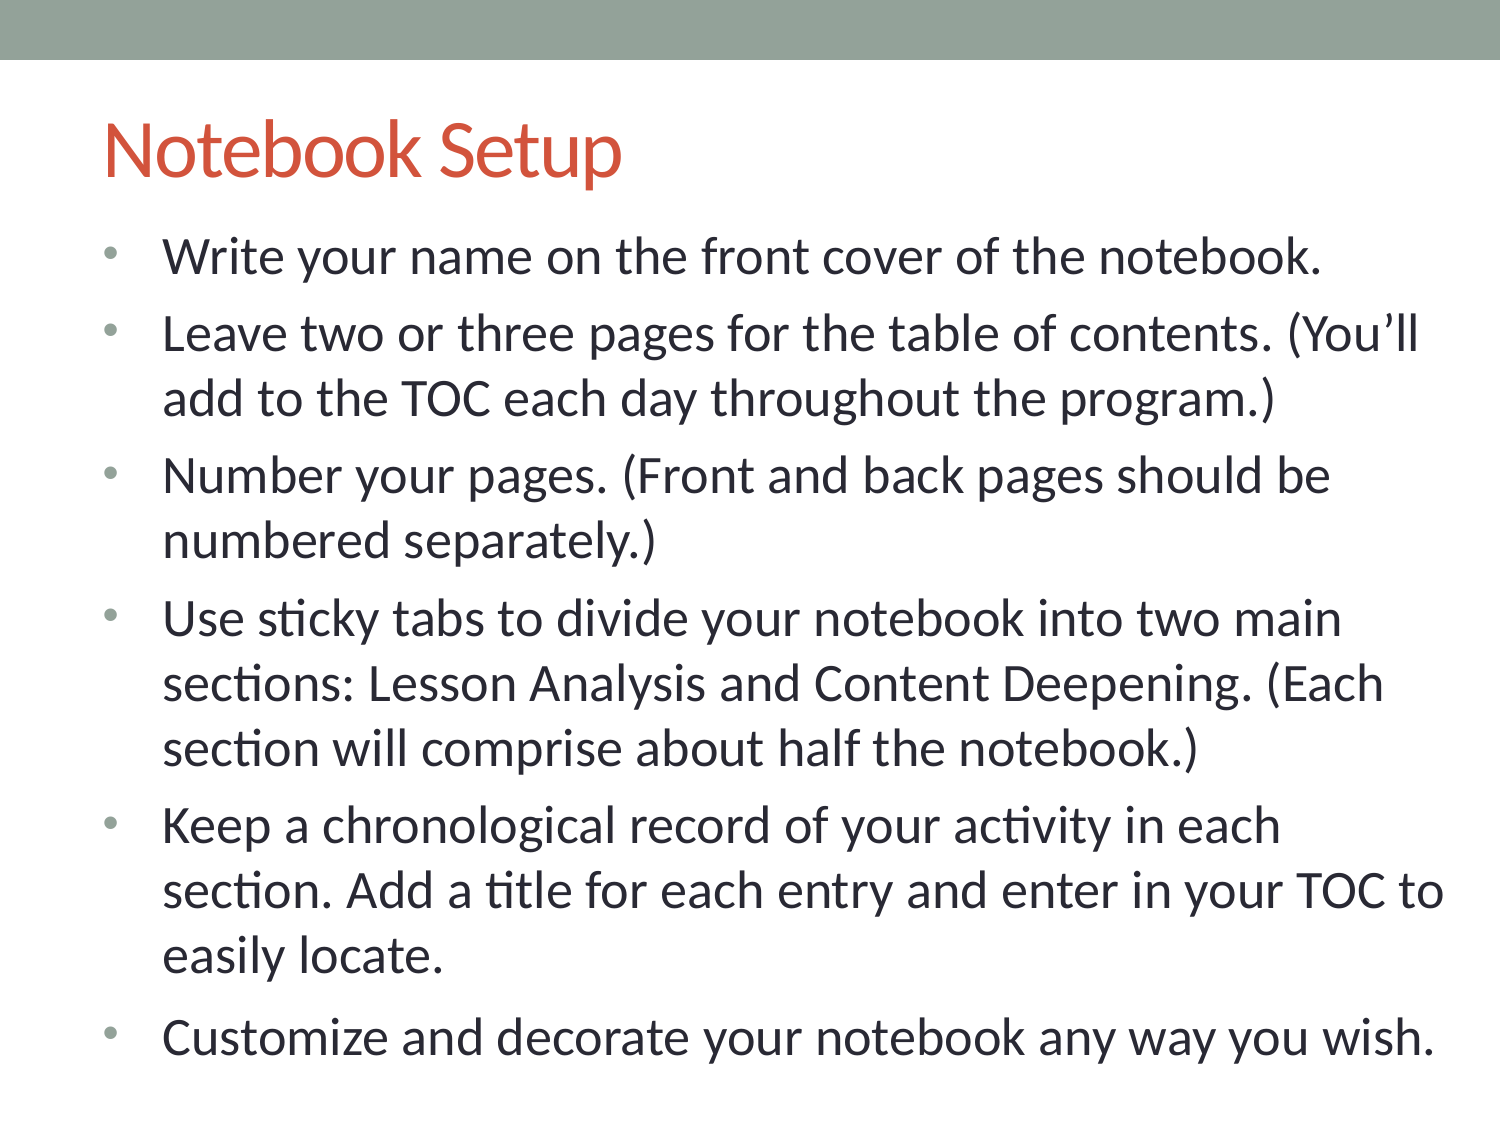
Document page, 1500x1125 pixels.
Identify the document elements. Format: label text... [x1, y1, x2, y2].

list Write your name on the front cover of the notebook. Leave two or three pages for the table of contents. (You’ll add to the TOC each day throughout the program.) Number your pages. (Front and back pages should be numbered separately.) Use sticky tabs to divide your notebook into two main sections: Lesson Analysis and Content Deepening. (Each section will comprise about half the notebook.) Keep a chronological record of your activity in each section. Add a title for each entry and enter in your TOC to easily locate. Customize and decorate your notebook any way you wish. [87, 212, 1475, 1075]
title Notebook Setup [87, 62, 1425, 212]
